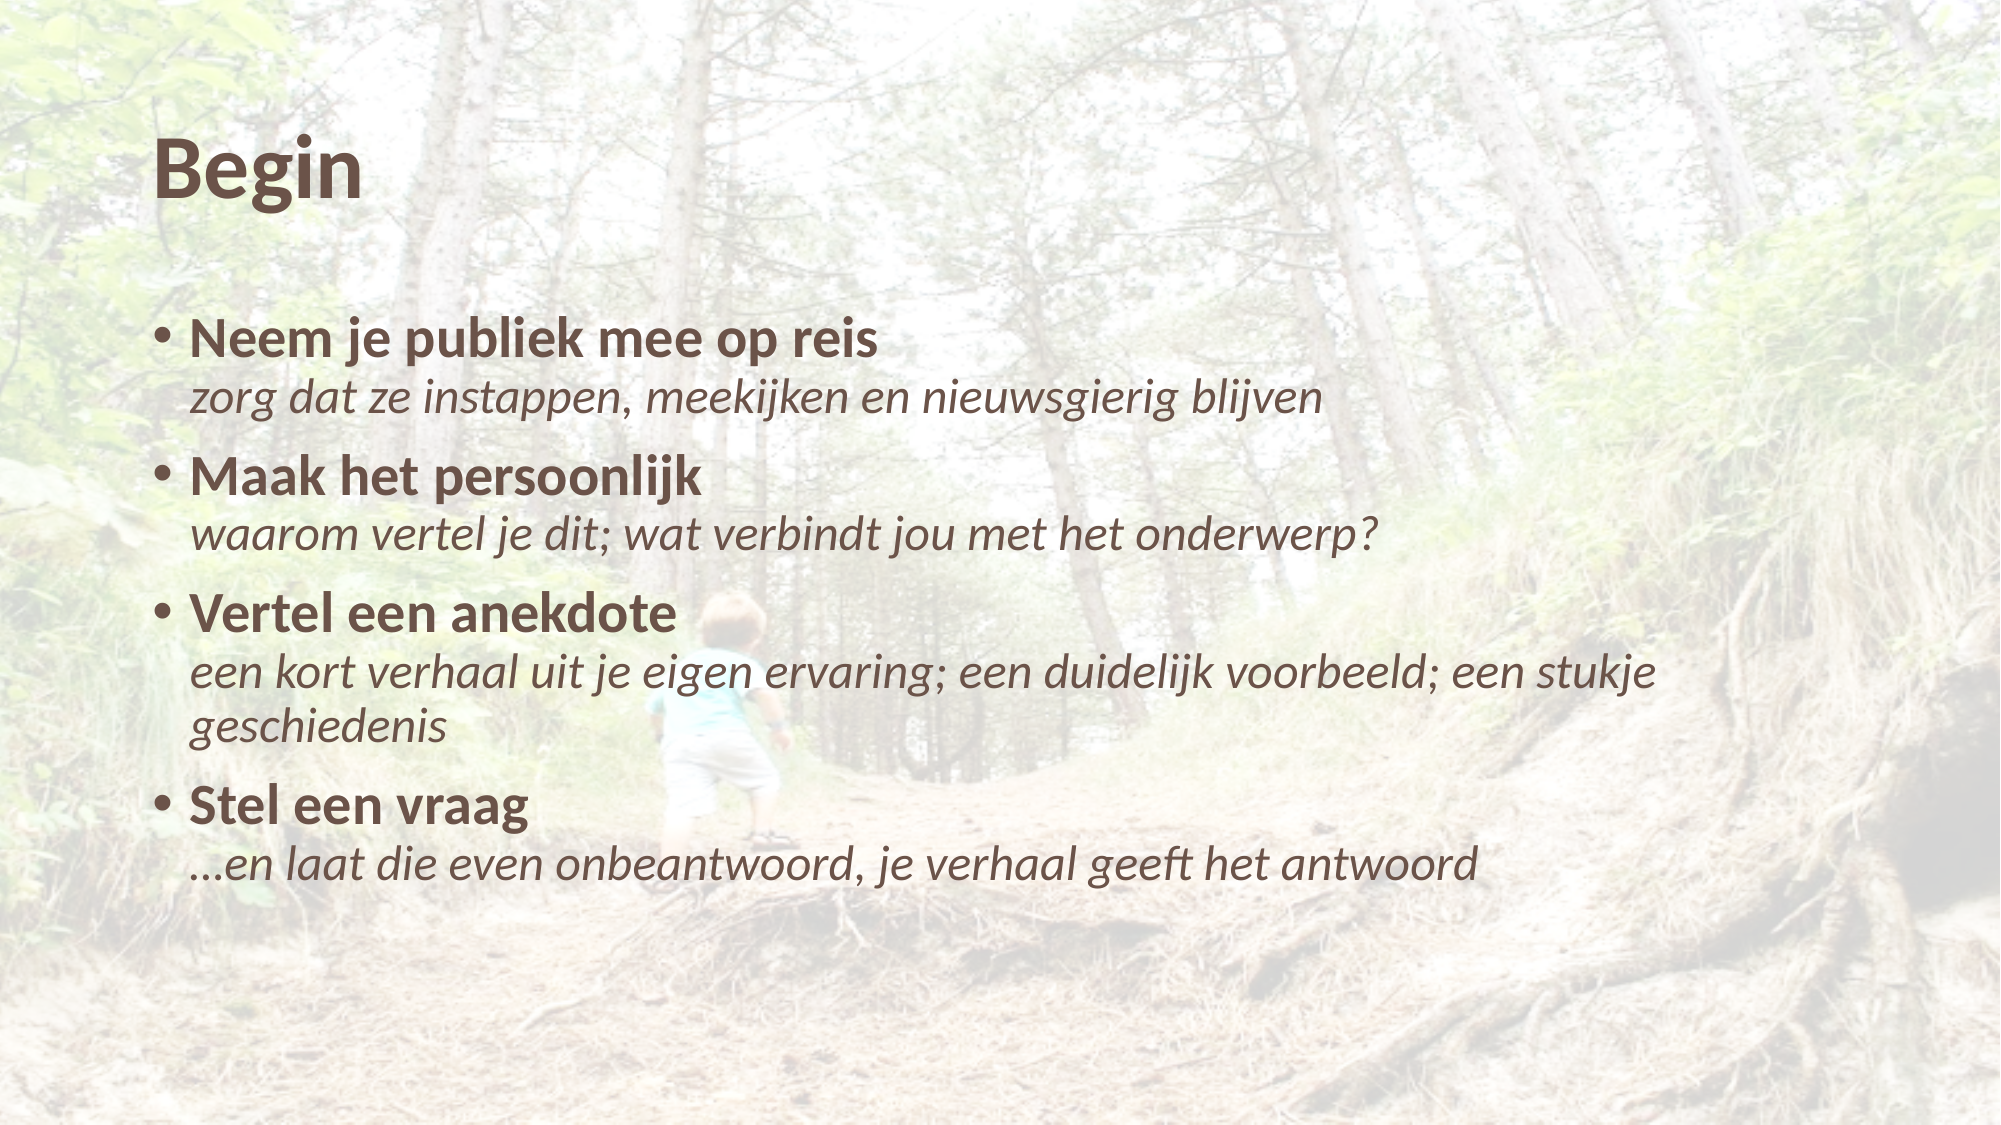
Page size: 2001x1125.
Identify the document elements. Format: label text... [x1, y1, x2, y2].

list Neem je publiek mee op reis zorg dat ze instappen, meekijken en nieuwsgierig blijven Maak het persoonlijk waarom vertel je dit; wat verbindt jou met het onderwerp? Vertel een anekdote een kort verhaal uit je eigen ervaring; een duidelijk voorbeeld; een stukje geschiedenis Stel een vraag …en laat die even onbeantwoord, je verhaal geeft het antwoord [137, 299, 1863, 1014]
title Begin [137, 59, 1863, 278]
